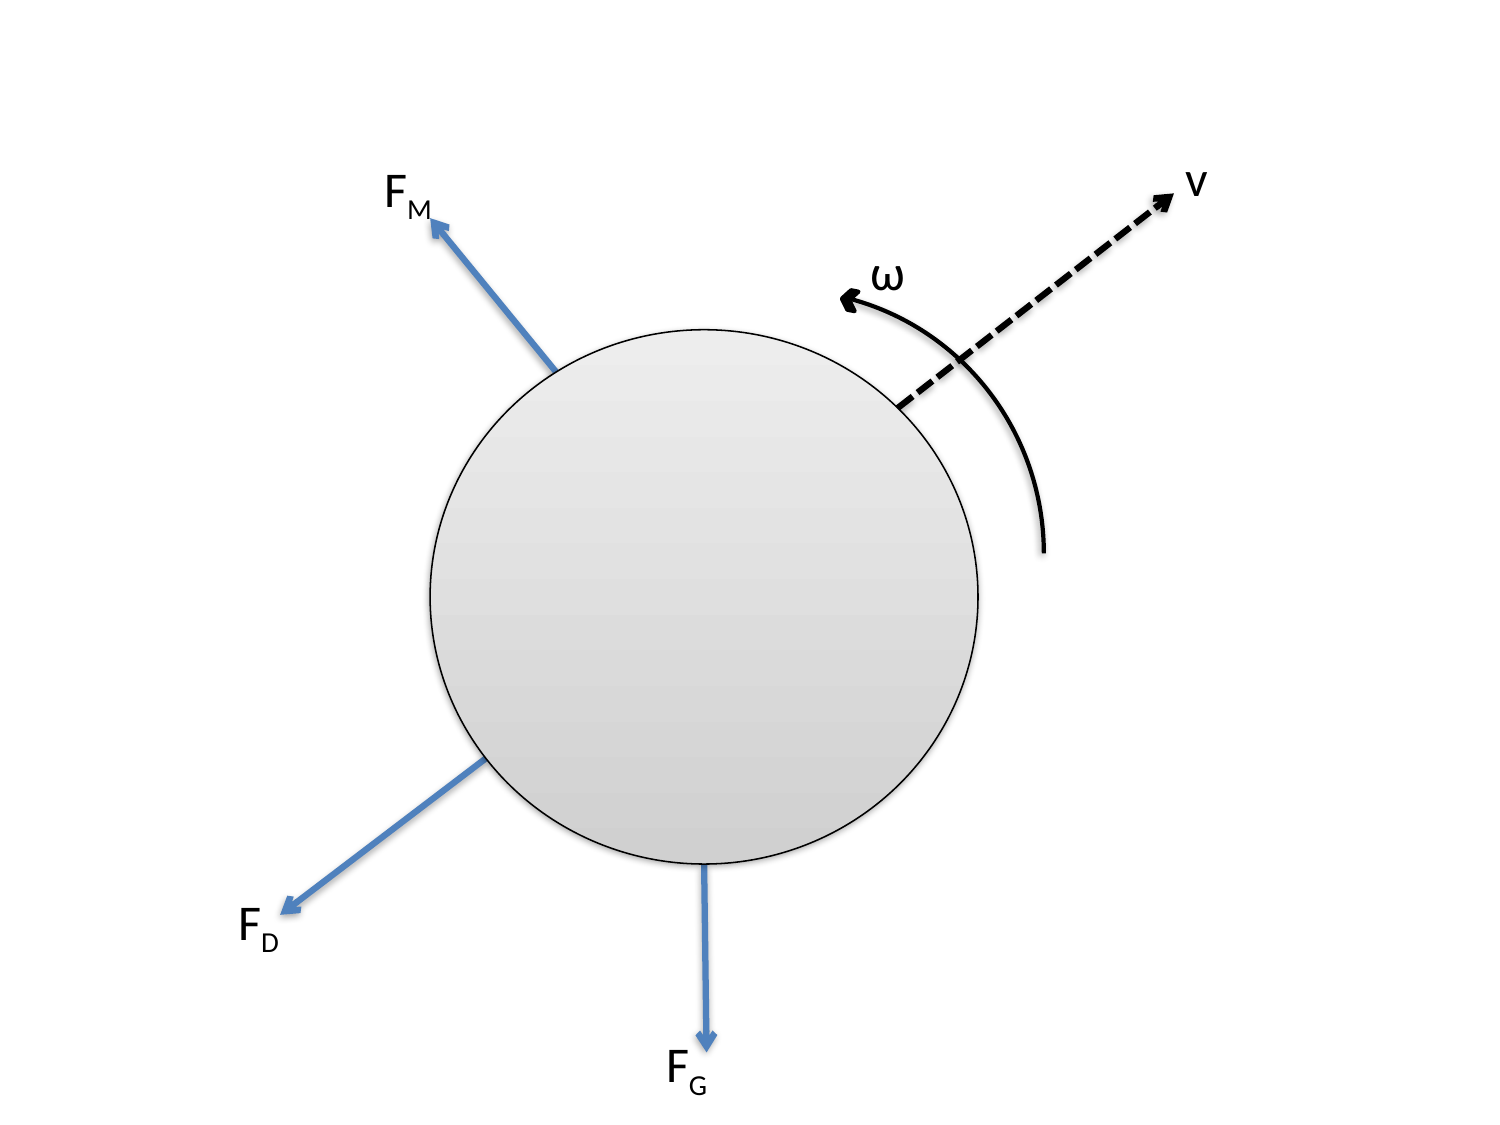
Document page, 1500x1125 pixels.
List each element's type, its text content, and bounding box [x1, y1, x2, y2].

text_box [840, 288, 857, 314]
text_box [834, 308, 892, 396]
text_box FG [651, 1025, 759, 1109]
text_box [897, 193, 1175, 409]
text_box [703, 863, 707, 1053]
text_box v [1170, 138, 1220, 214]
text_box [429, 328, 979, 865]
text_box ω [855, 232, 892, 308]
text_box FM [369, 149, 478, 233]
text_box FD [223, 882, 332, 966]
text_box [279, 757, 488, 916]
text_box [912, 416, 1046, 554]
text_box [429, 217, 560, 376]
